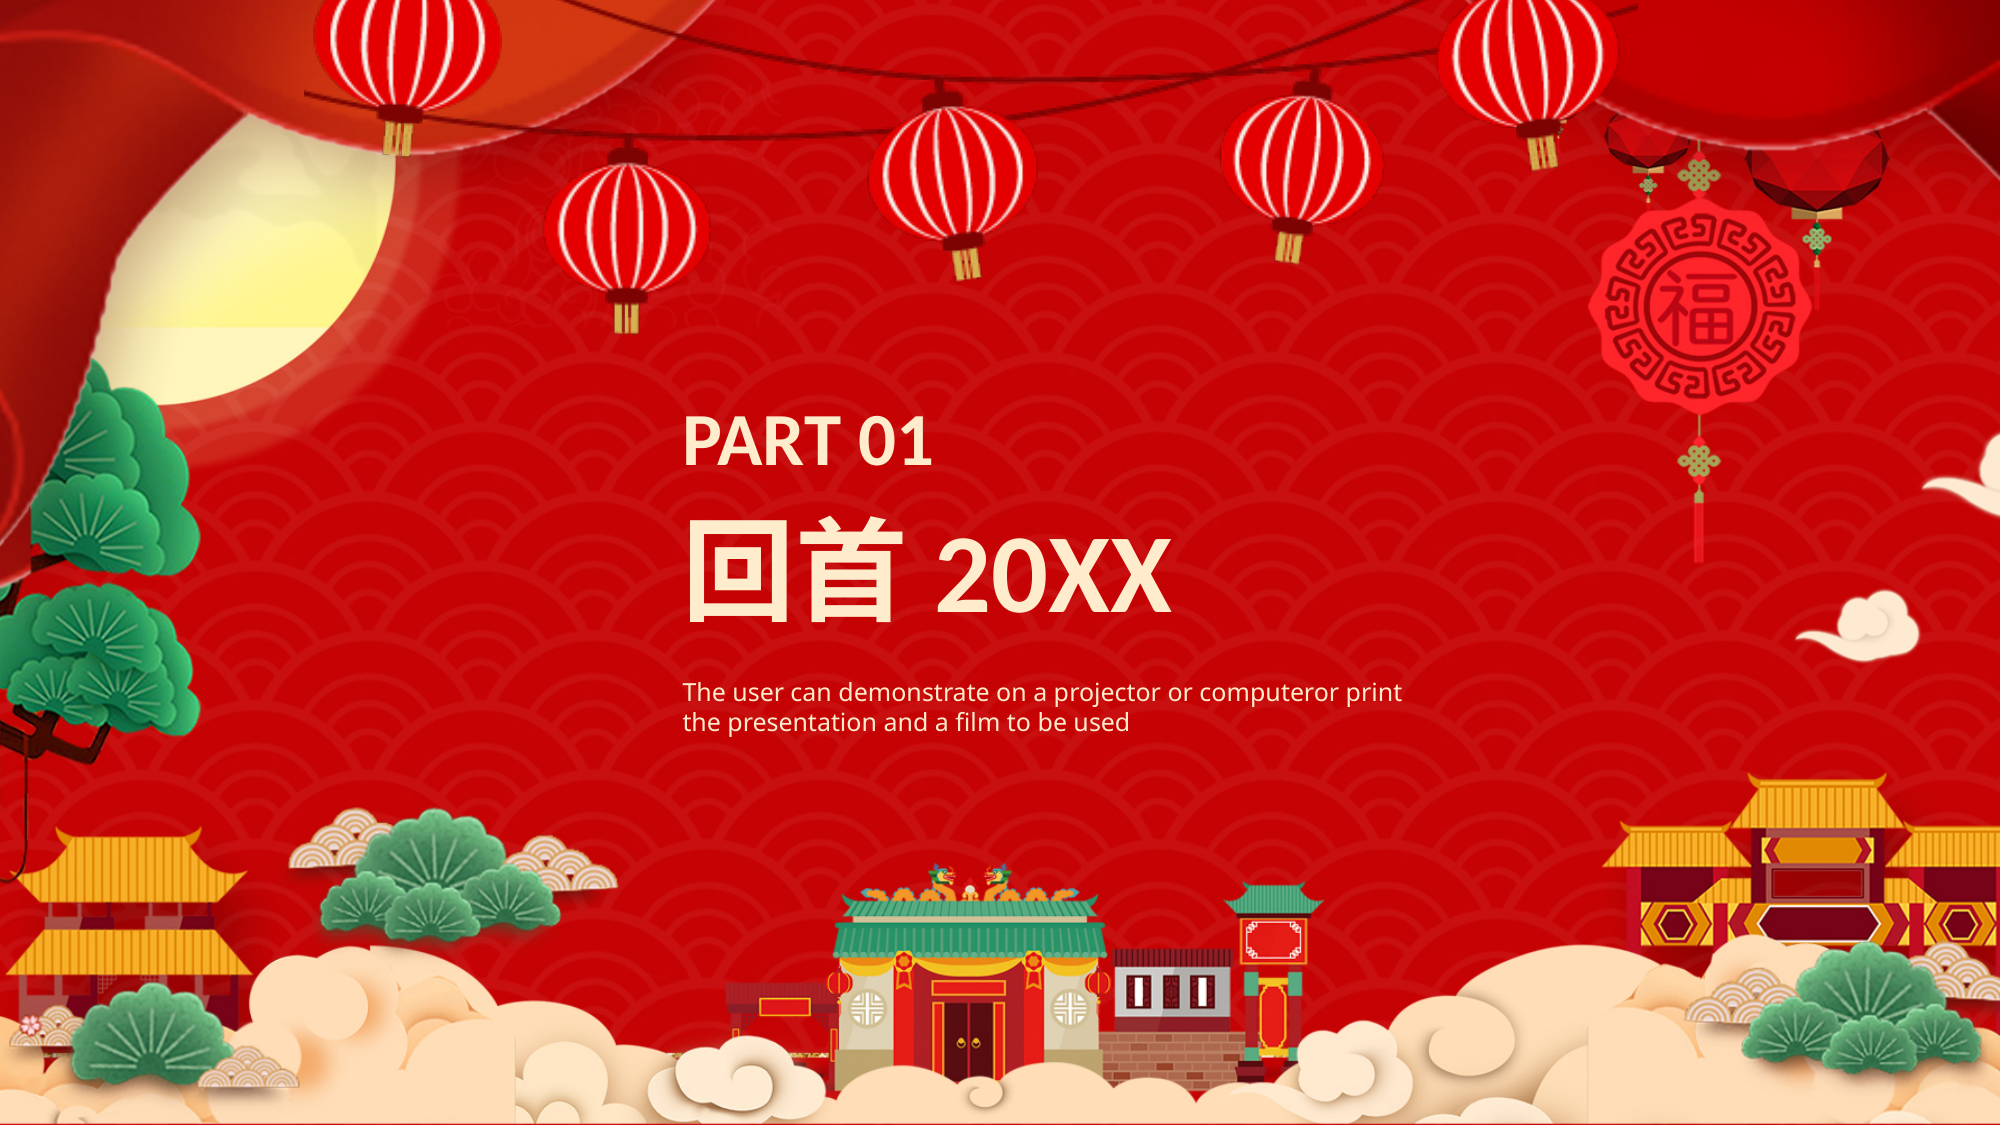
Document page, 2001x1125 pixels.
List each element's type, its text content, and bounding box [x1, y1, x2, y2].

picture [0, 0, 2000, 1125]
text_box The user can demonstrate on a projector or computeror print the presentation and a film to be used [667, 668, 1421, 744]
text_box 回首20XX [667, 492, 1421, 643]
text_box PART 01 [667, 383, 1350, 489]
